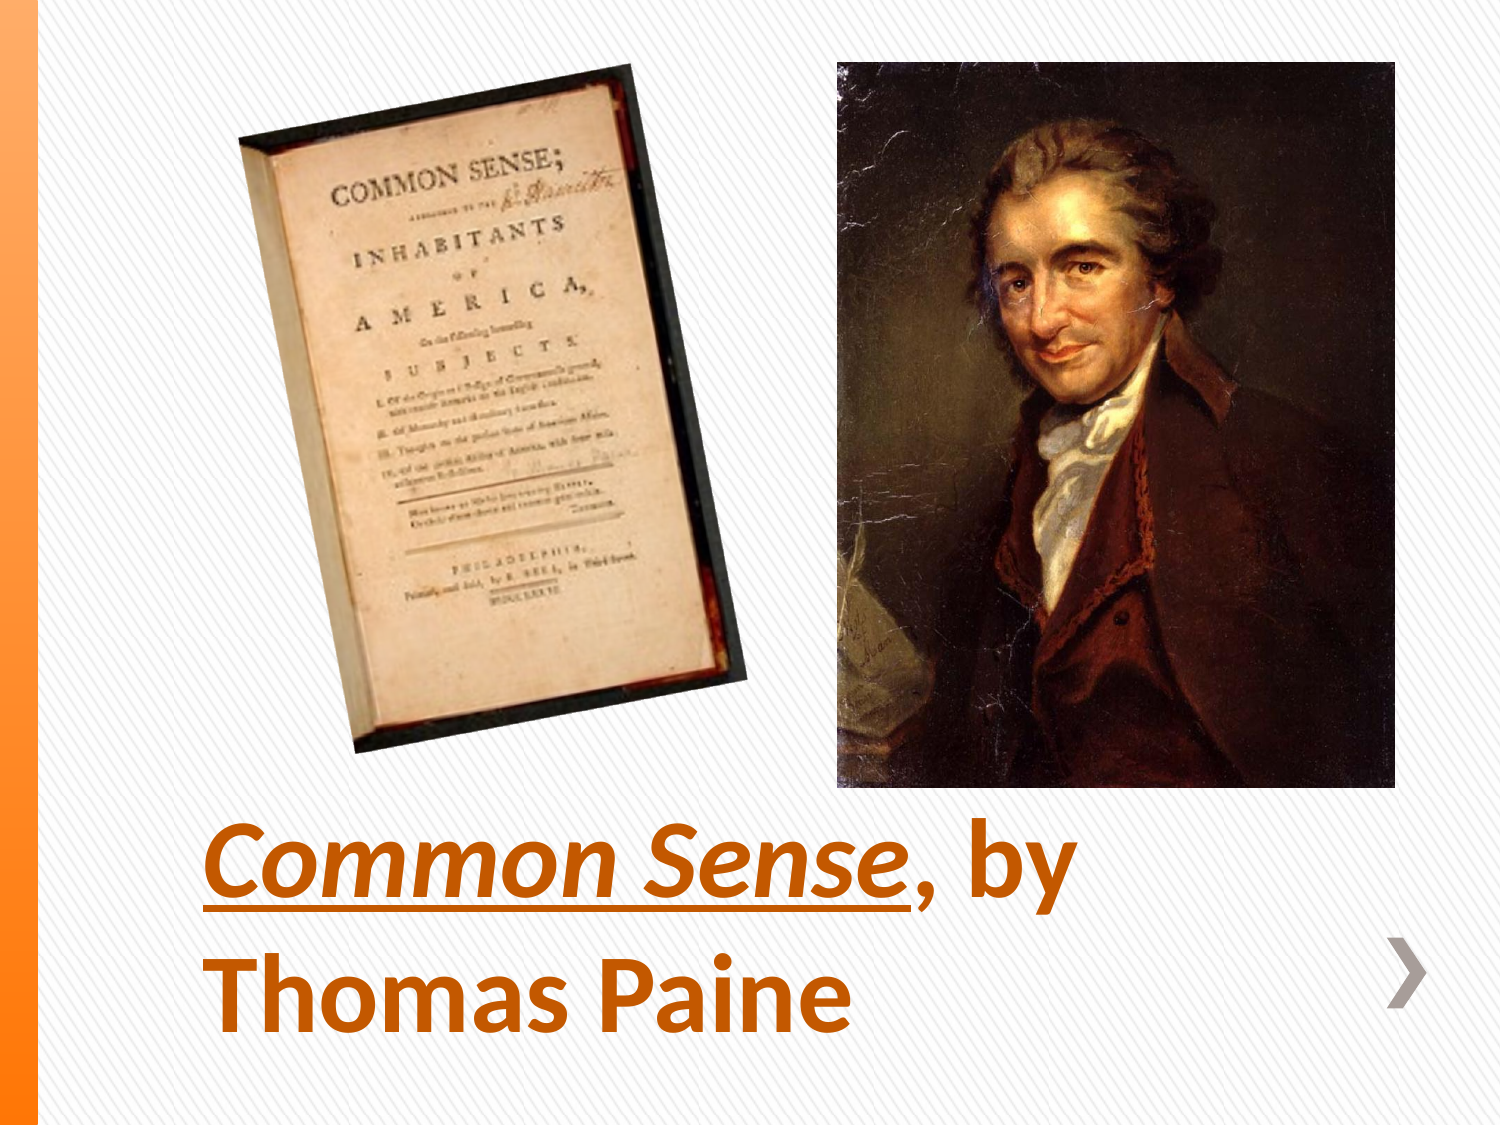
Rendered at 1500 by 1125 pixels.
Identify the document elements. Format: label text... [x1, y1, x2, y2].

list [837, 62, 1396, 788]
title Common Sense, by Thomas Paine [187, 875, 1375, 1063]
picture [239, 64, 747, 753]
